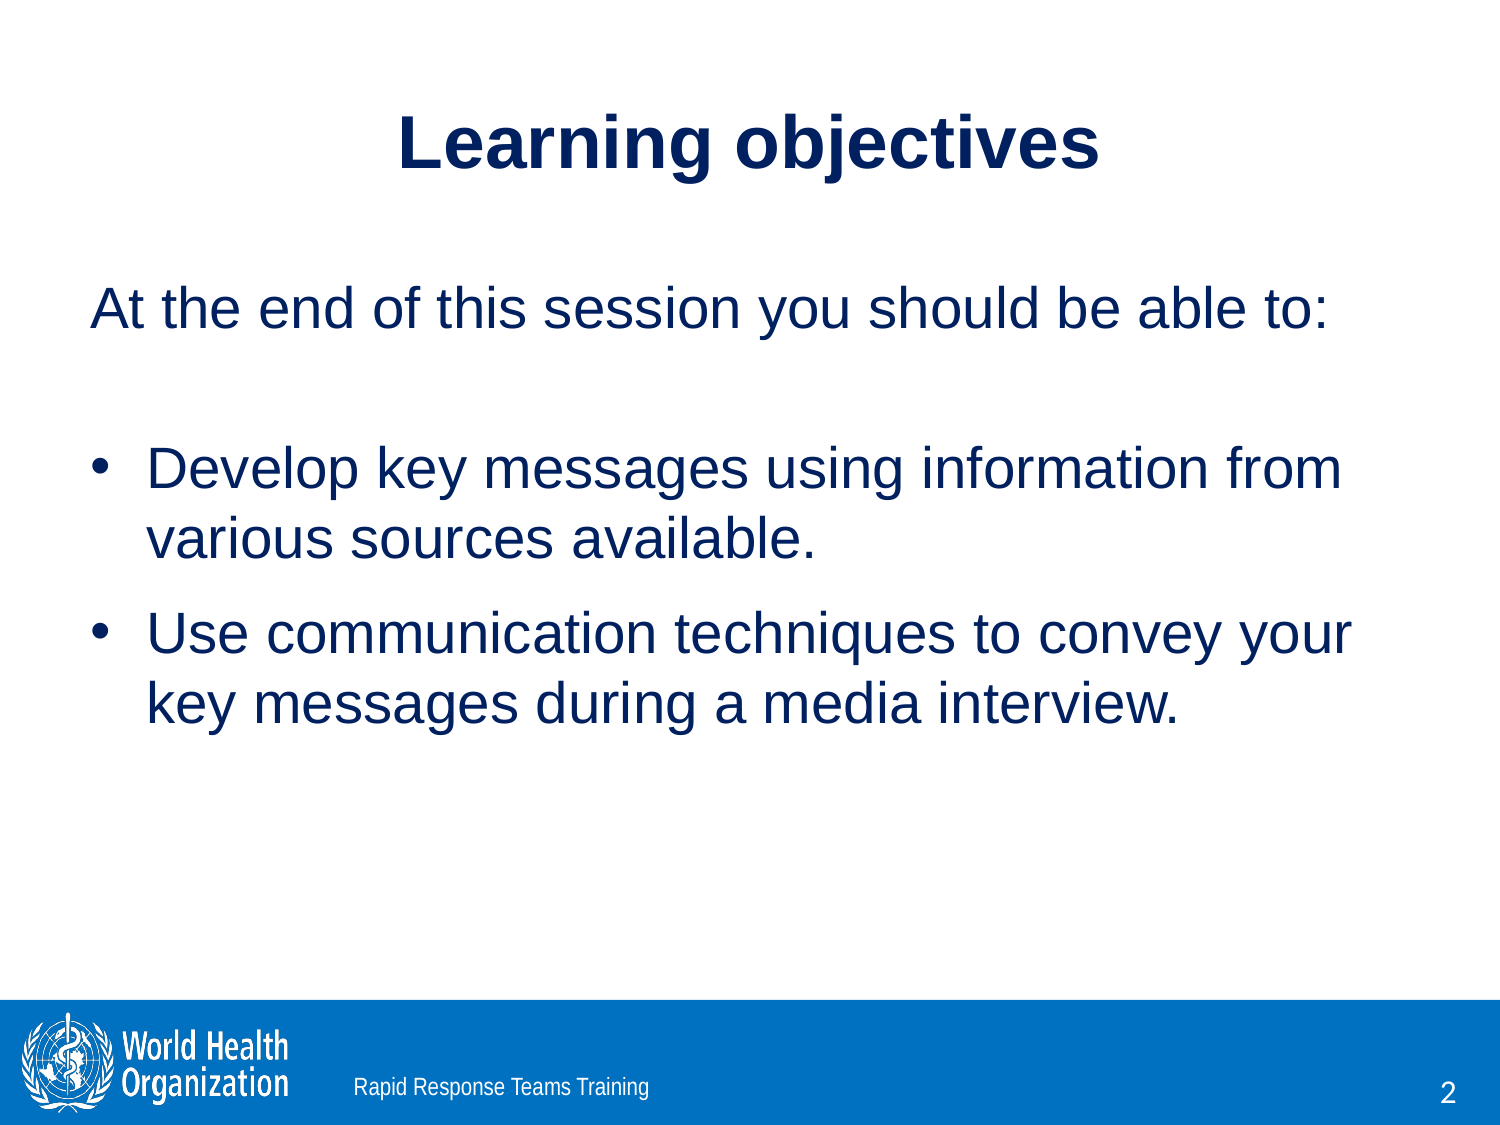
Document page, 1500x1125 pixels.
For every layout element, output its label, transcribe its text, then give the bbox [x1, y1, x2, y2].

picture [21, 1012, 288, 1113]
title Learning objectives [75, 45, 1425, 233]
list At the end of this session you should be able to: Develop key messages using information from various sources available. Use communication techniques to convey your key messages during a media interview. [75, 262, 1425, 823]
